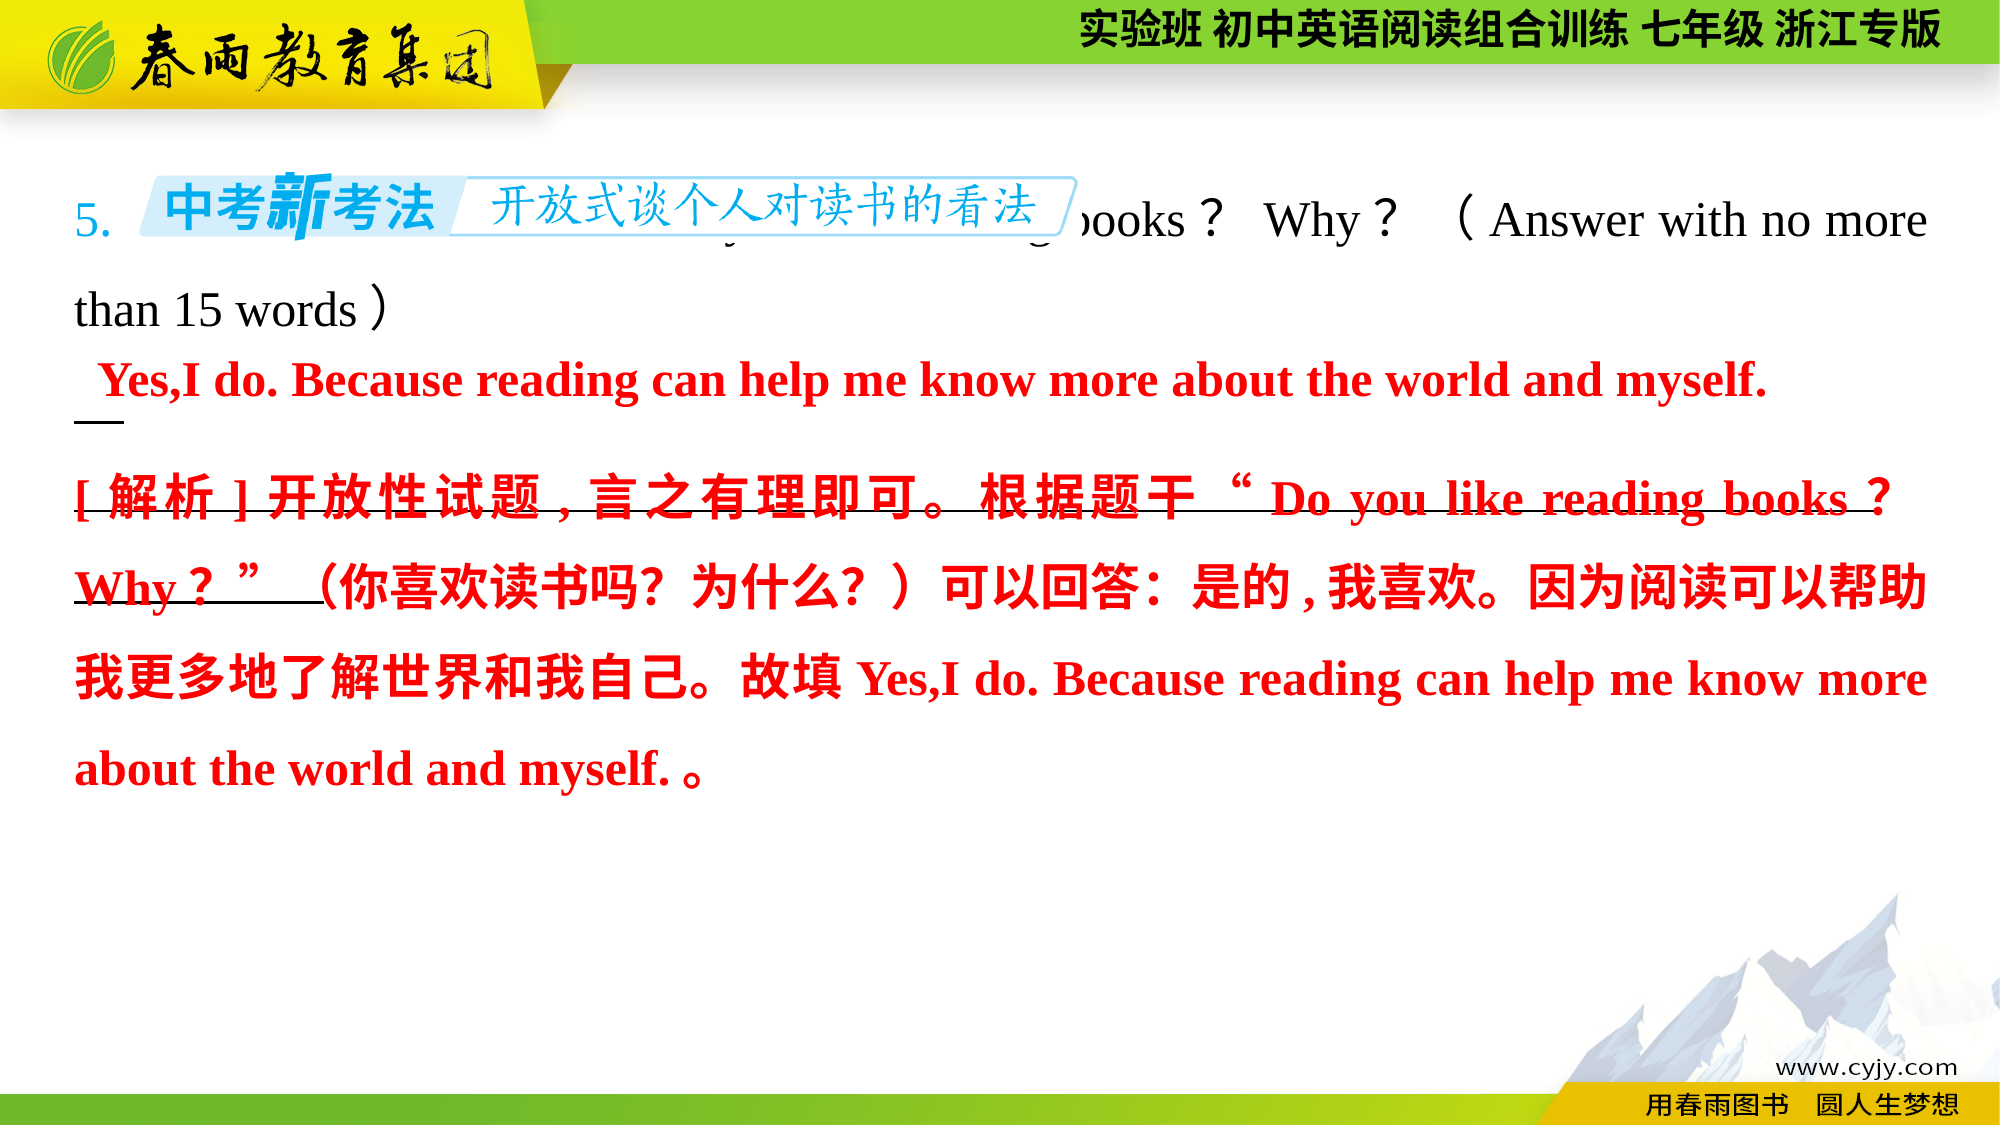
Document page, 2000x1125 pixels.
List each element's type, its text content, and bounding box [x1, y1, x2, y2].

list 5. Do you like reading books？Why？（Answer with no more than 15 words） ________________________________________________________________________ [59, 149, 1944, 428]
text_box [解析]开放性试题,言之有理即可。根据题干“Do you like reading books？Why？”（你喜欢读书吗？为什么？）可以回答：是的,我喜欢。因为阅读可以帮助我更多地了解世界和我自己。故填Yes,I do. Because reading can help me know more about the world and myself.。 [59, 428, 1944, 804]
text_box Yes,I do. Because reading can help me know more about the world and myself. [82, 339, 1922, 414]
picture [0, 0, 2000, 1125]
